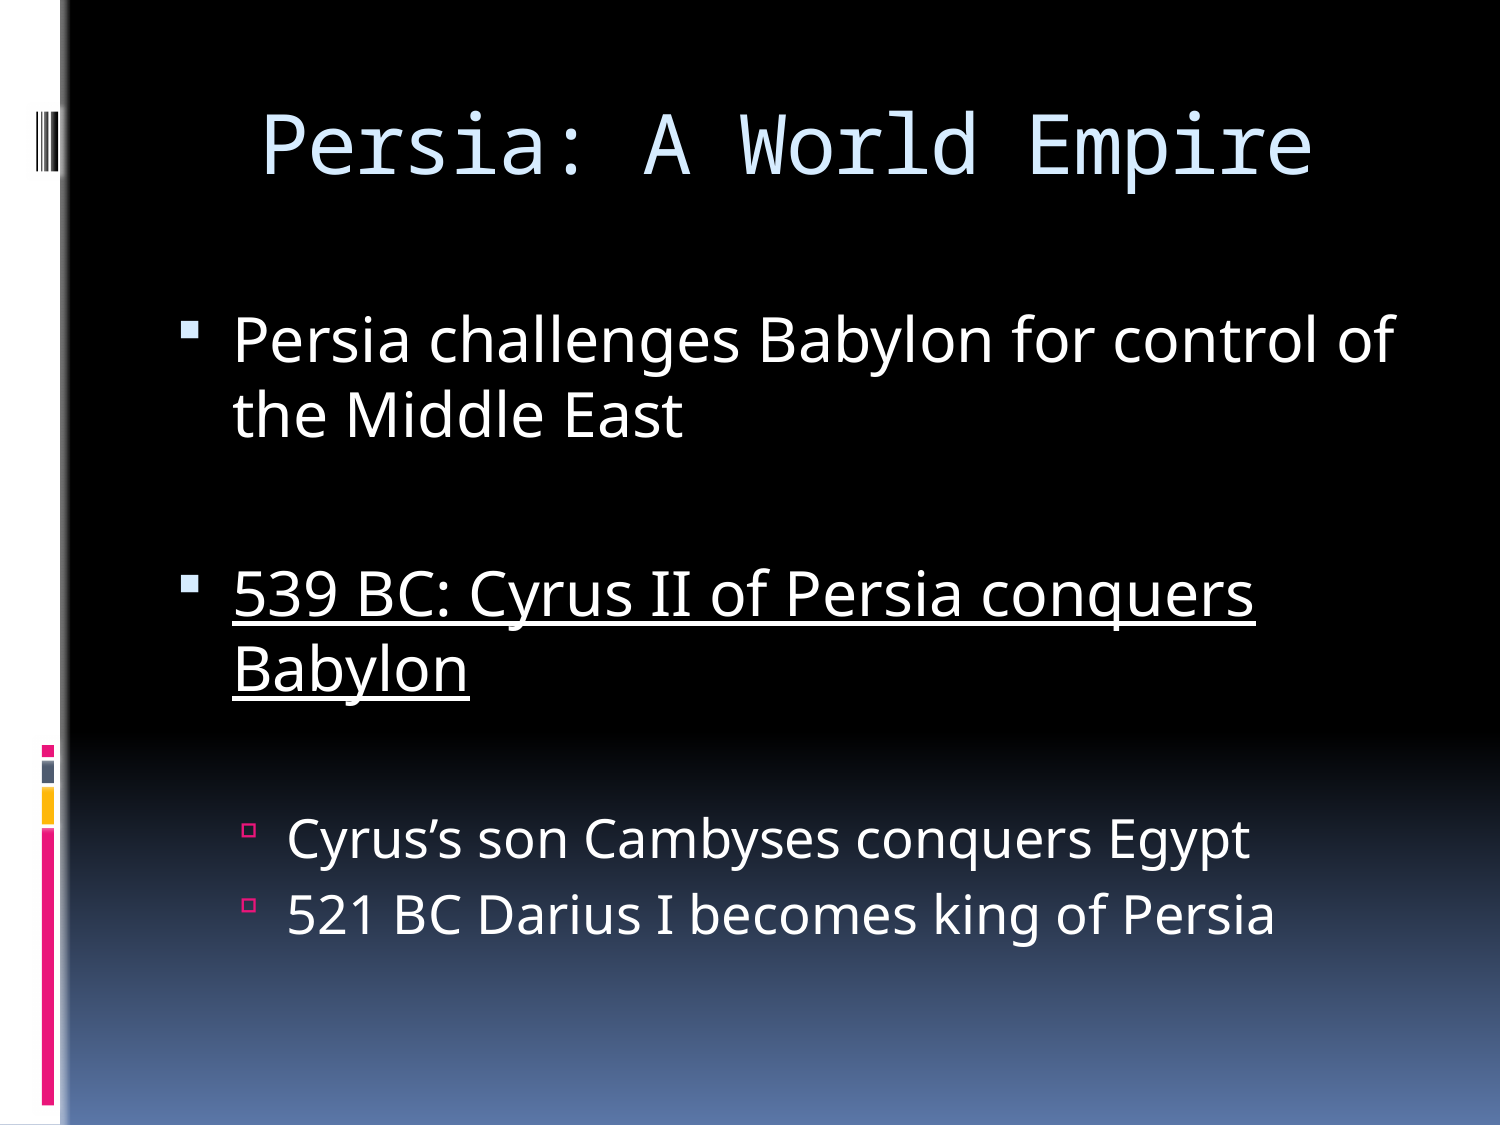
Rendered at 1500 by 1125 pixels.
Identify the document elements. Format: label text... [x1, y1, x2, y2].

list Persia challenges Babylon for control of the Middle East 539 BC: Cyrus II of Persia conquers Babylon Cyrus’s son Cambyses conquers Egypt 521 BC Darius I becomes king of Persia [150, 292, 1425, 1043]
title Persia: A World Empire [150, 83, 1425, 234]
